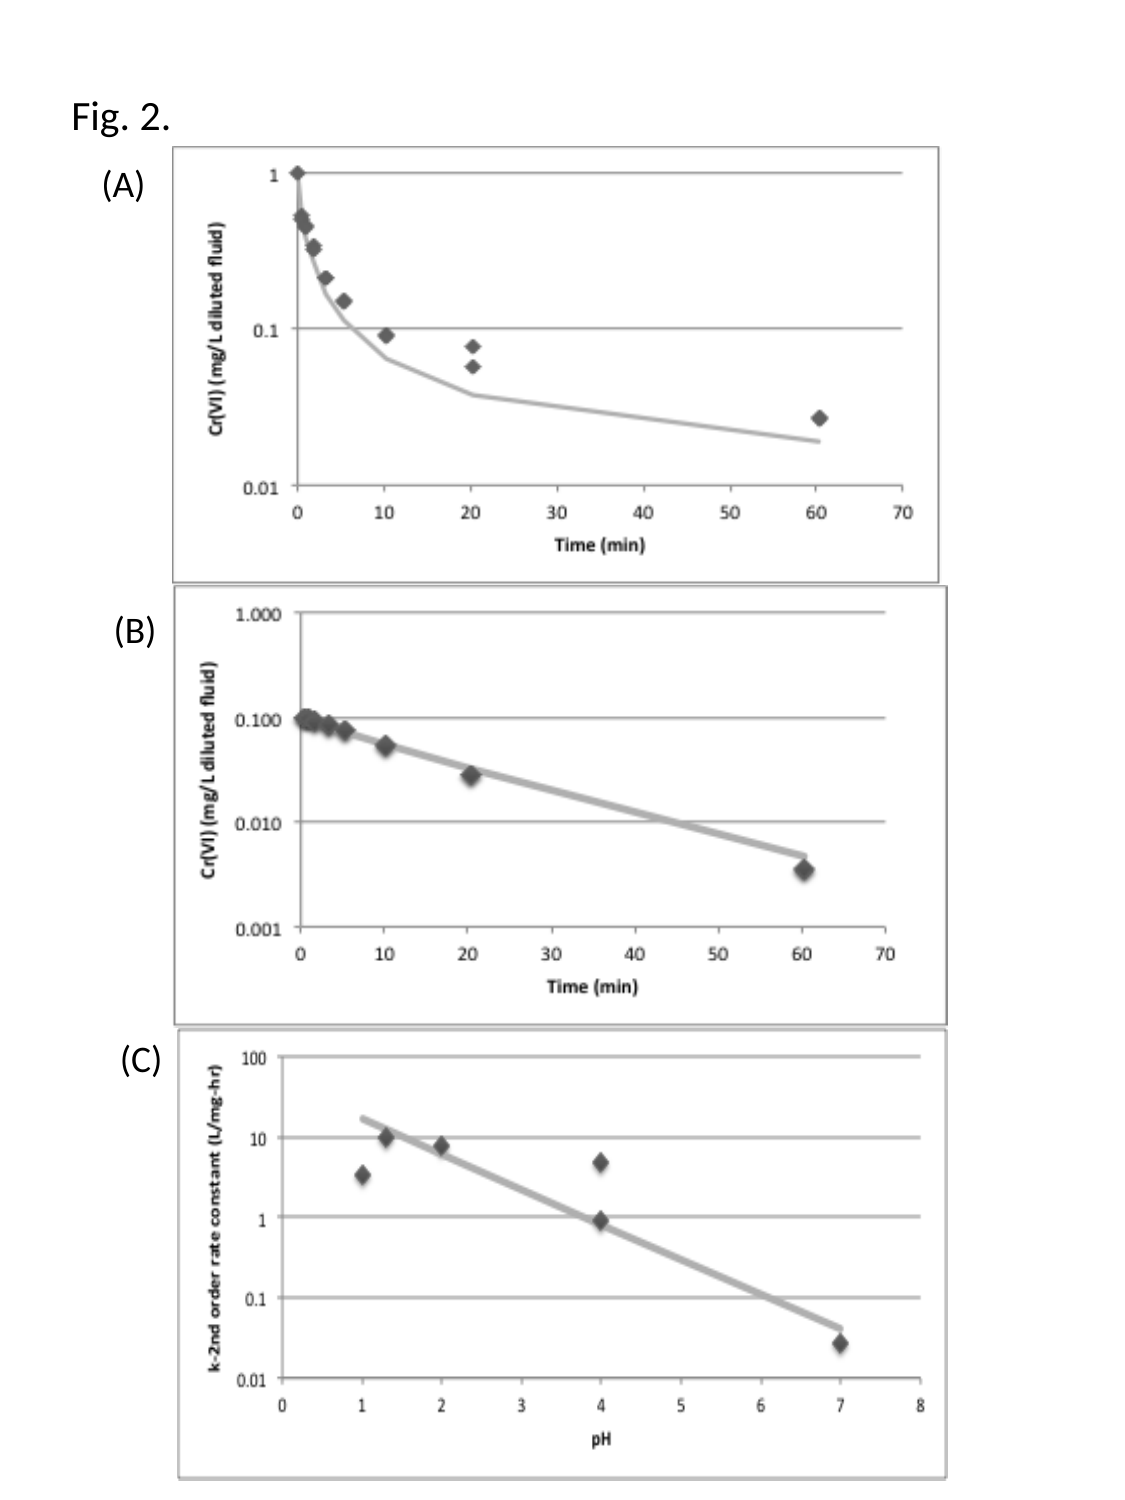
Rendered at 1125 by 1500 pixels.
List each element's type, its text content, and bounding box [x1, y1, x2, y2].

picture [171, 146, 948, 1481]
text_box (B) [98, 598, 166, 659]
text_box (A) [86, 152, 166, 213]
title Fig. 2. [56, 50, 609, 178]
text_box (C) [105, 1028, 172, 1088]
